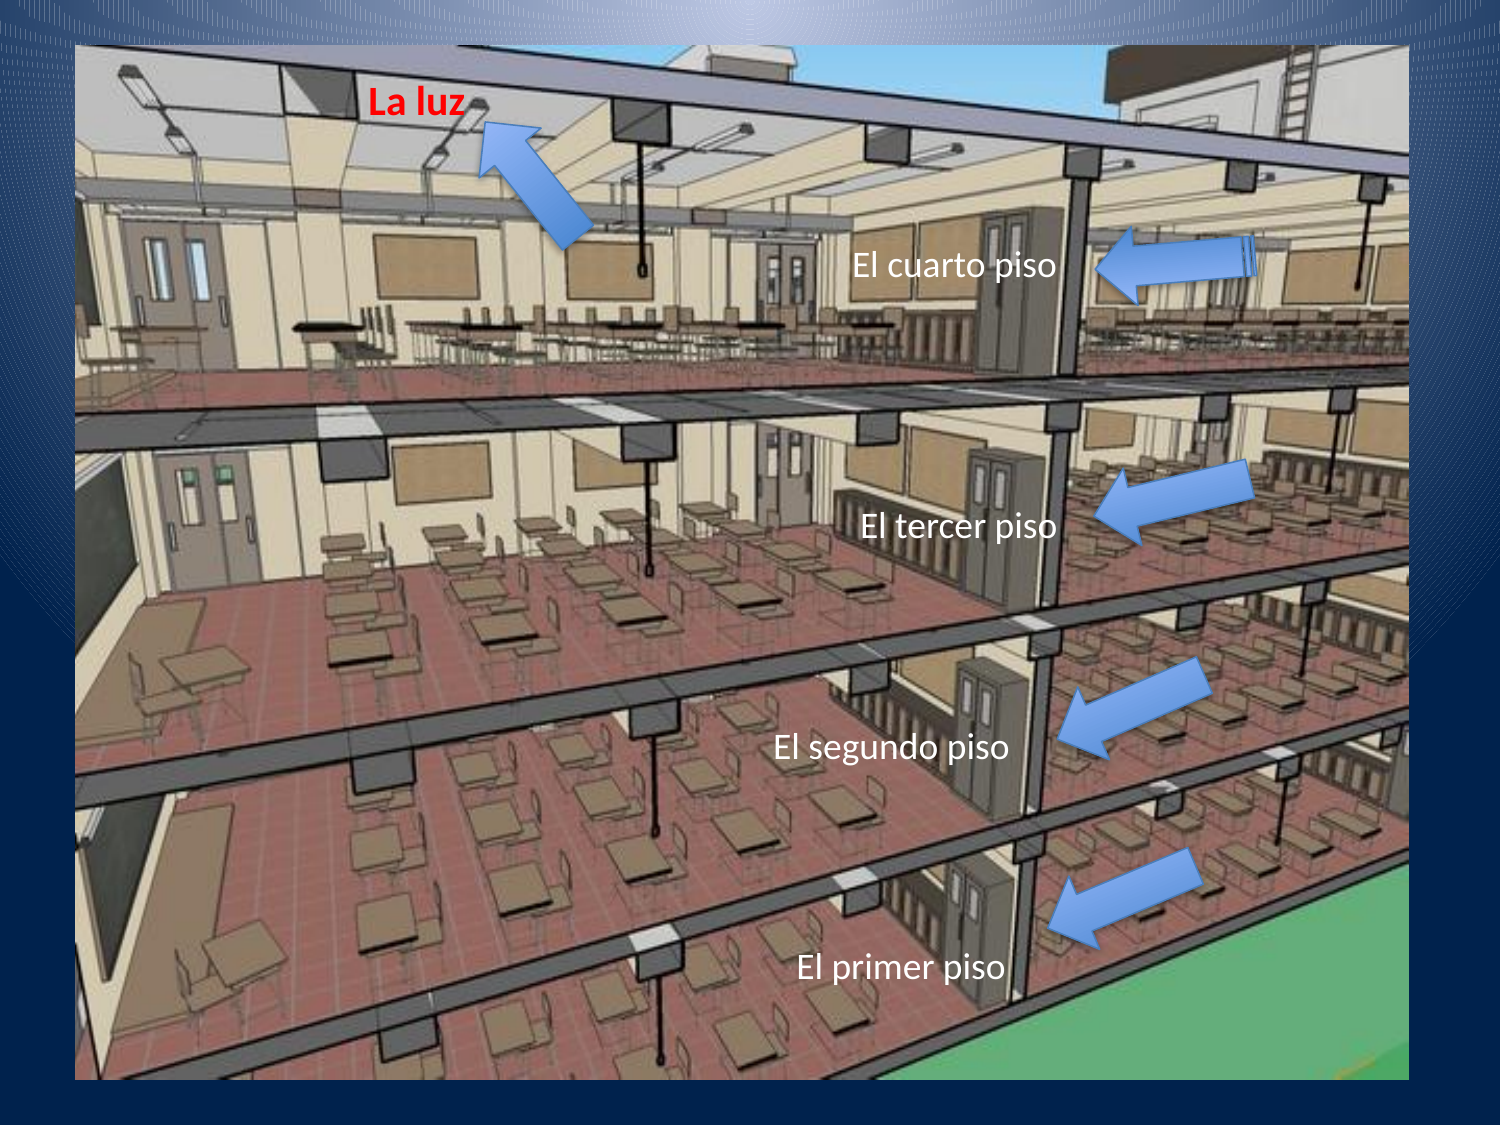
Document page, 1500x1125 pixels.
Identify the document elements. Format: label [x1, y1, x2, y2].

picture [74, 44, 1409, 1080]
